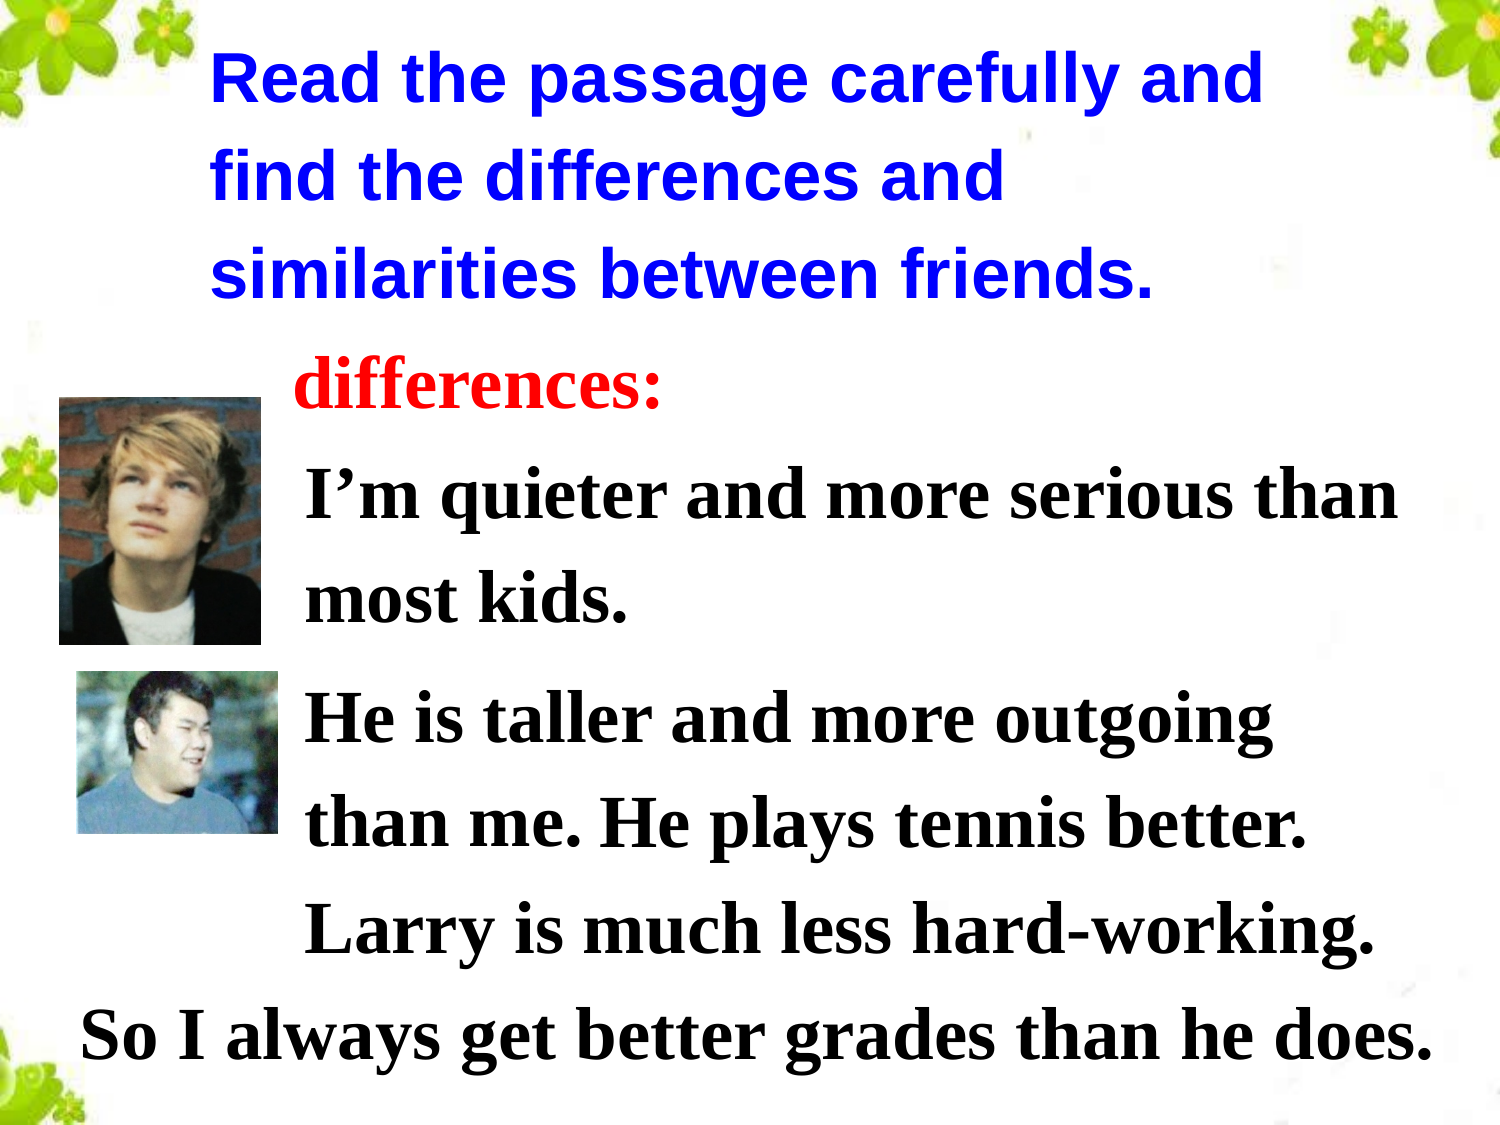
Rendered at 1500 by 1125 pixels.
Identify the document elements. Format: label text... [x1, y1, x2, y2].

text_box Read the passage carefully and find the differences and similarities between friends. [194, 11, 1406, 320]
picture [0, 0, 1500, 1125]
text_box I’m quieter and more serious than most kids. [289, 422, 1436, 645]
text_box He plays tennis better. [584, 751, 1382, 857]
text_box differences: [277, 326, 709, 431]
text_box So I always get better grades than he does. [64, 963, 1471, 1082]
text_box He is taller and more outgoing than me. [289, 647, 1436, 869]
text_box Larry is much less hard-working. [289, 857, 1412, 963]
